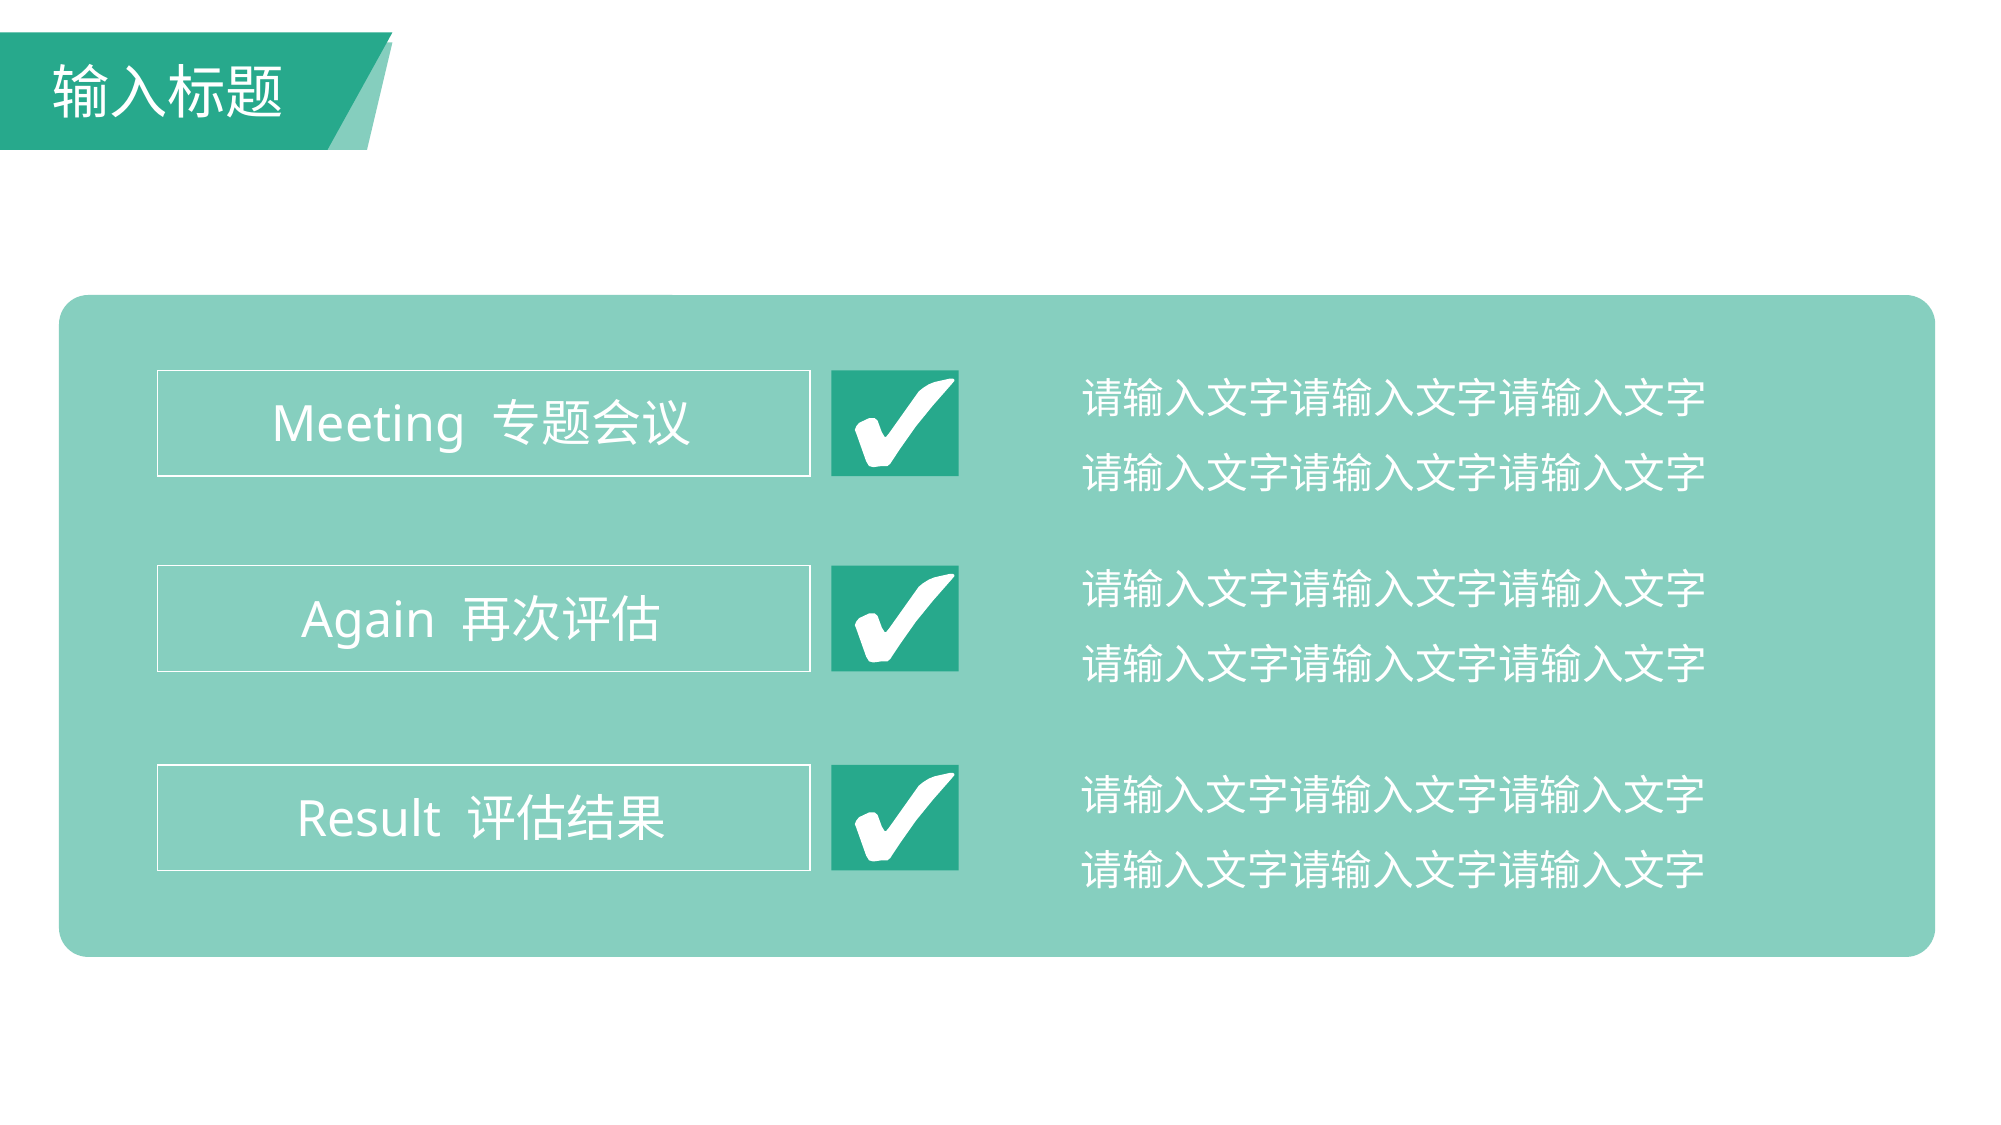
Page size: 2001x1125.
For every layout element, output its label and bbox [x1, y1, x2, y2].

text_box [58, 295, 1936, 957]
text_box [0, 32, 393, 150]
